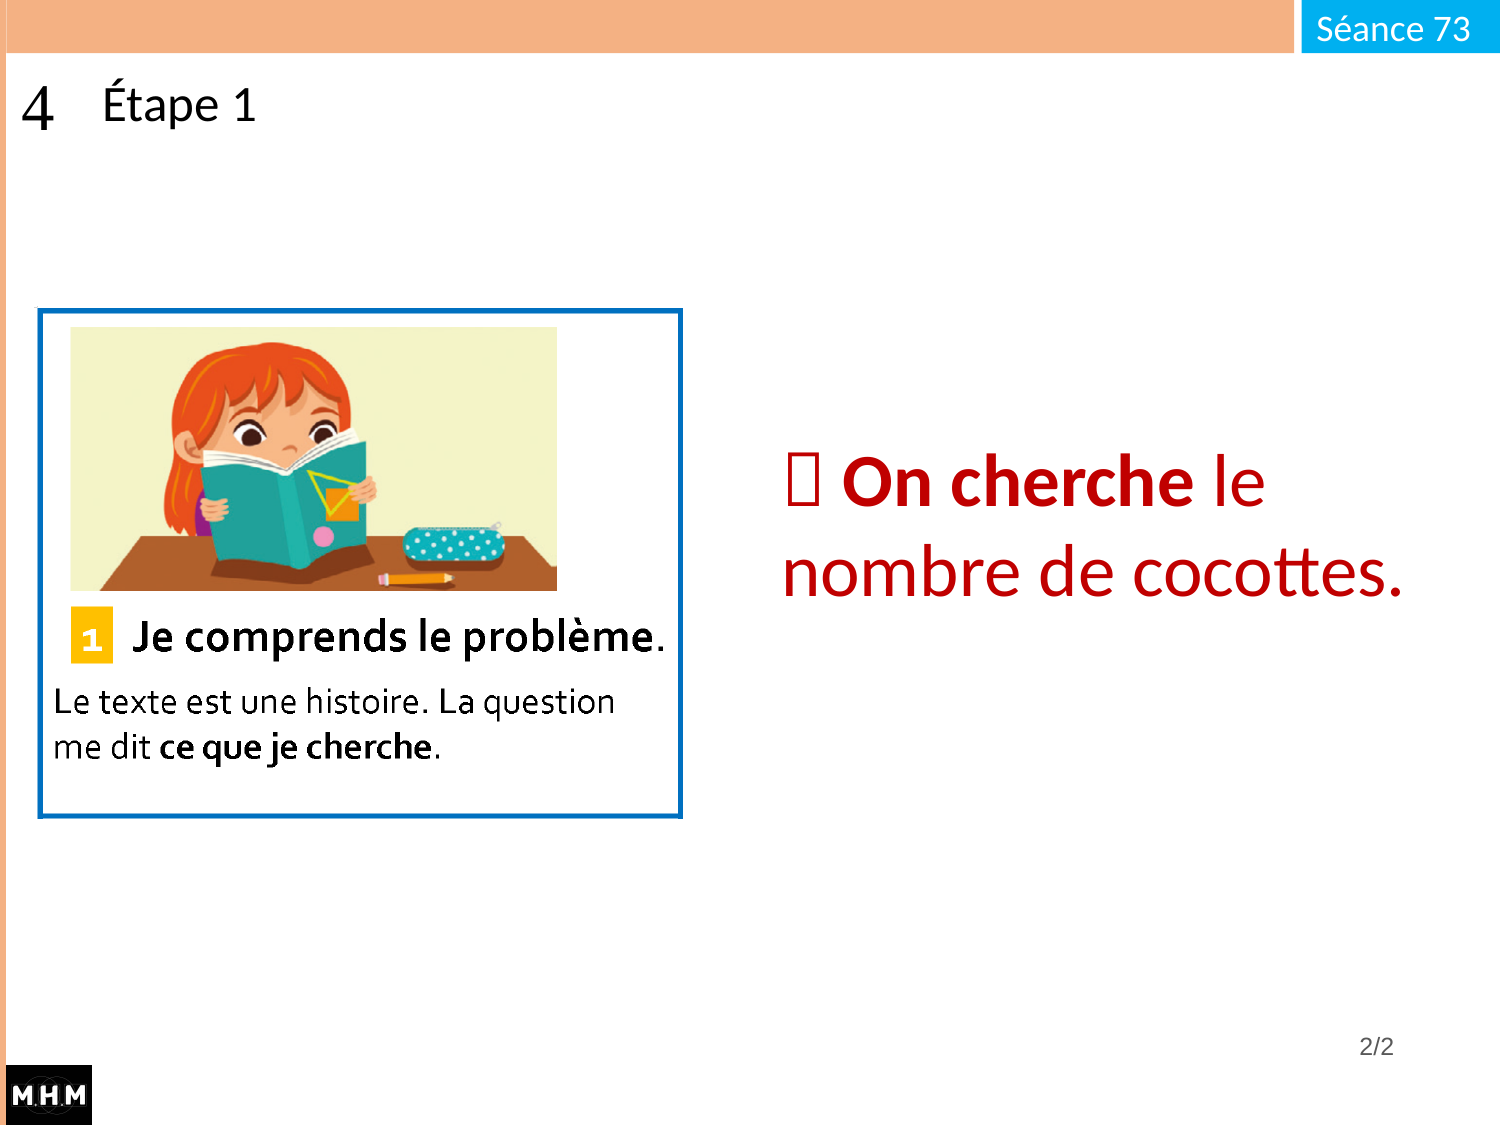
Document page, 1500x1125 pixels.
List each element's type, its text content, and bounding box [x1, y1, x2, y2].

picture [6, 1065, 92, 1125]
text_box  On cherche le nombre de cocottes. [766, 424, 1476, 620]
picture [34, 306, 684, 819]
title Étape 1 [87, 32, 1382, 140]
text_box 2/2 [1339, 1022, 1414, 1068]
